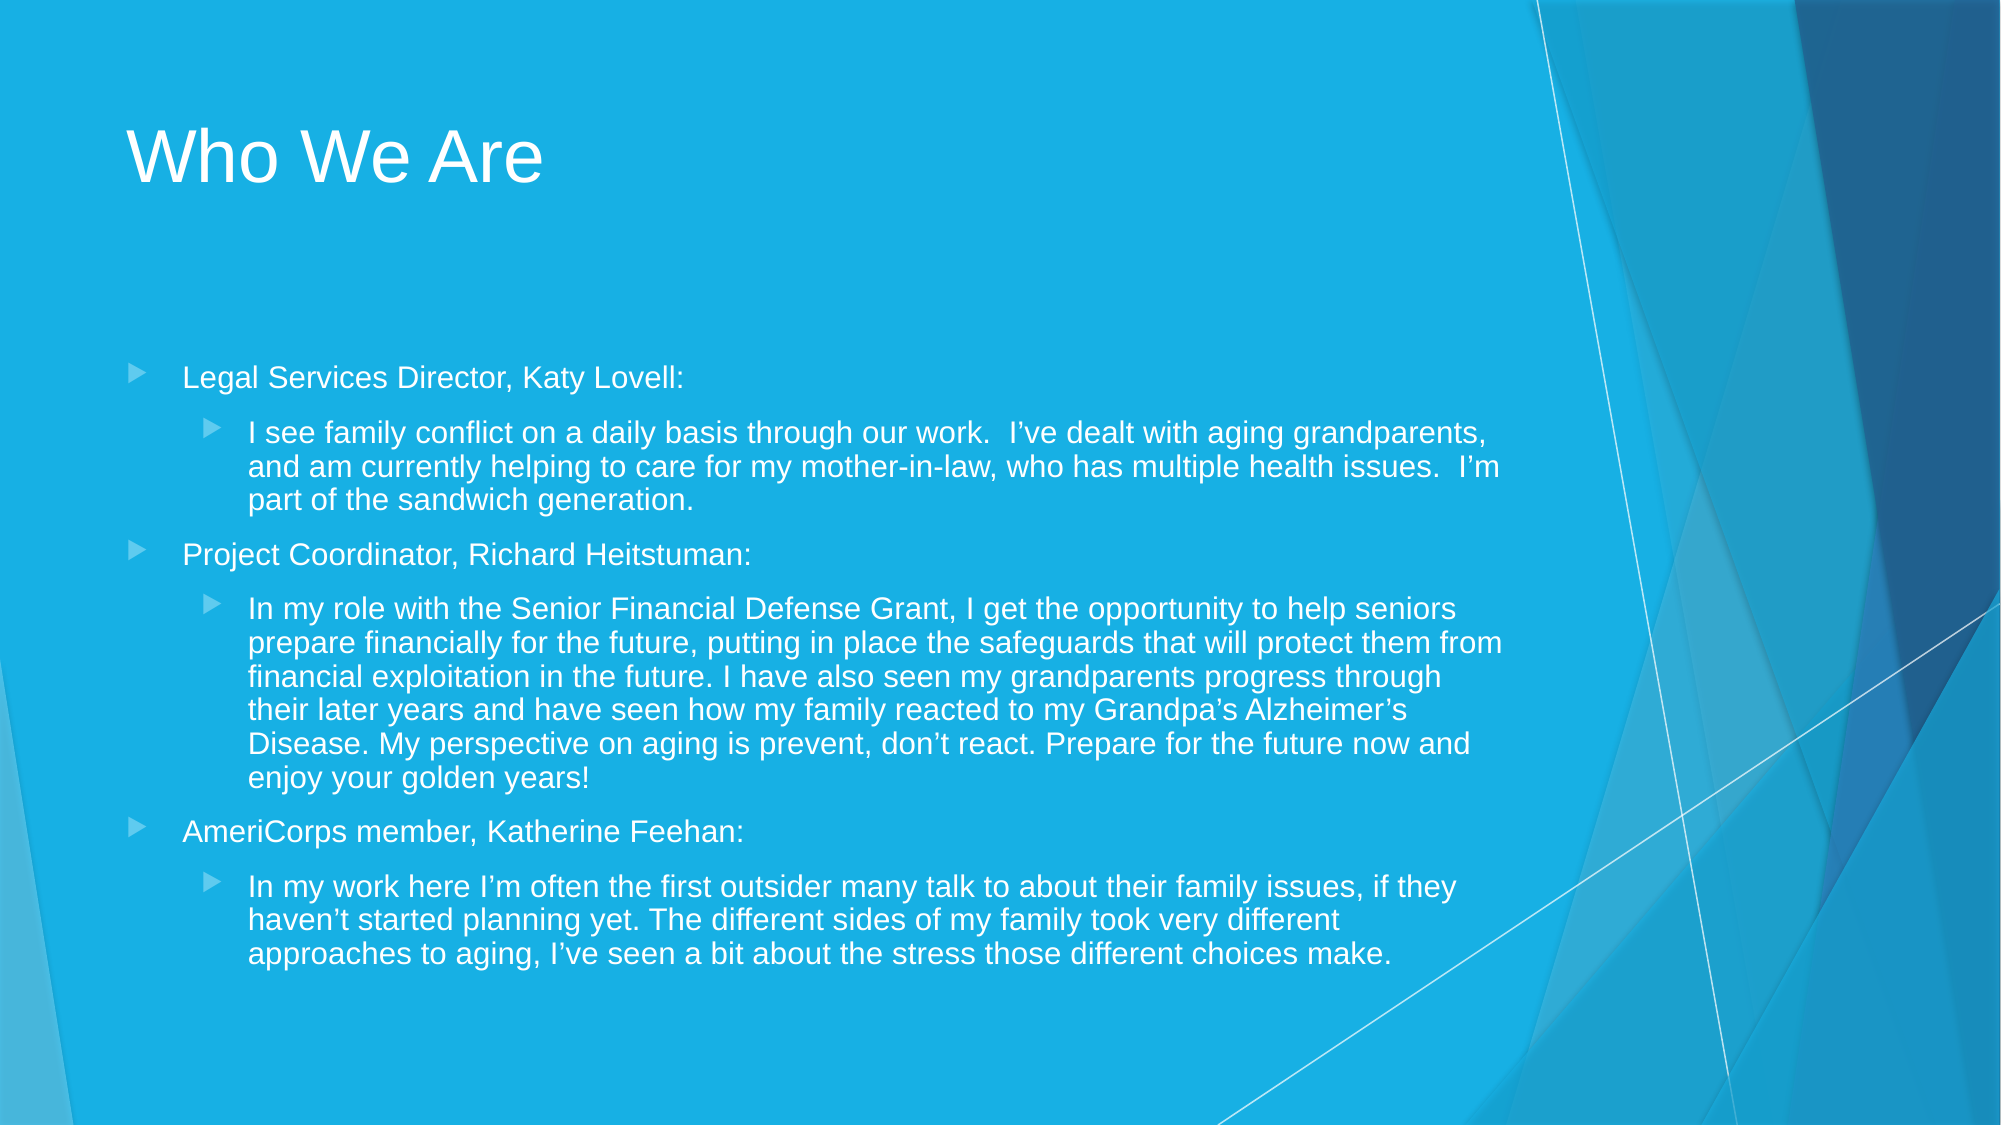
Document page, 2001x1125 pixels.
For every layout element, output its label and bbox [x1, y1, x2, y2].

text_box [0, 0, 2000, 1125]
